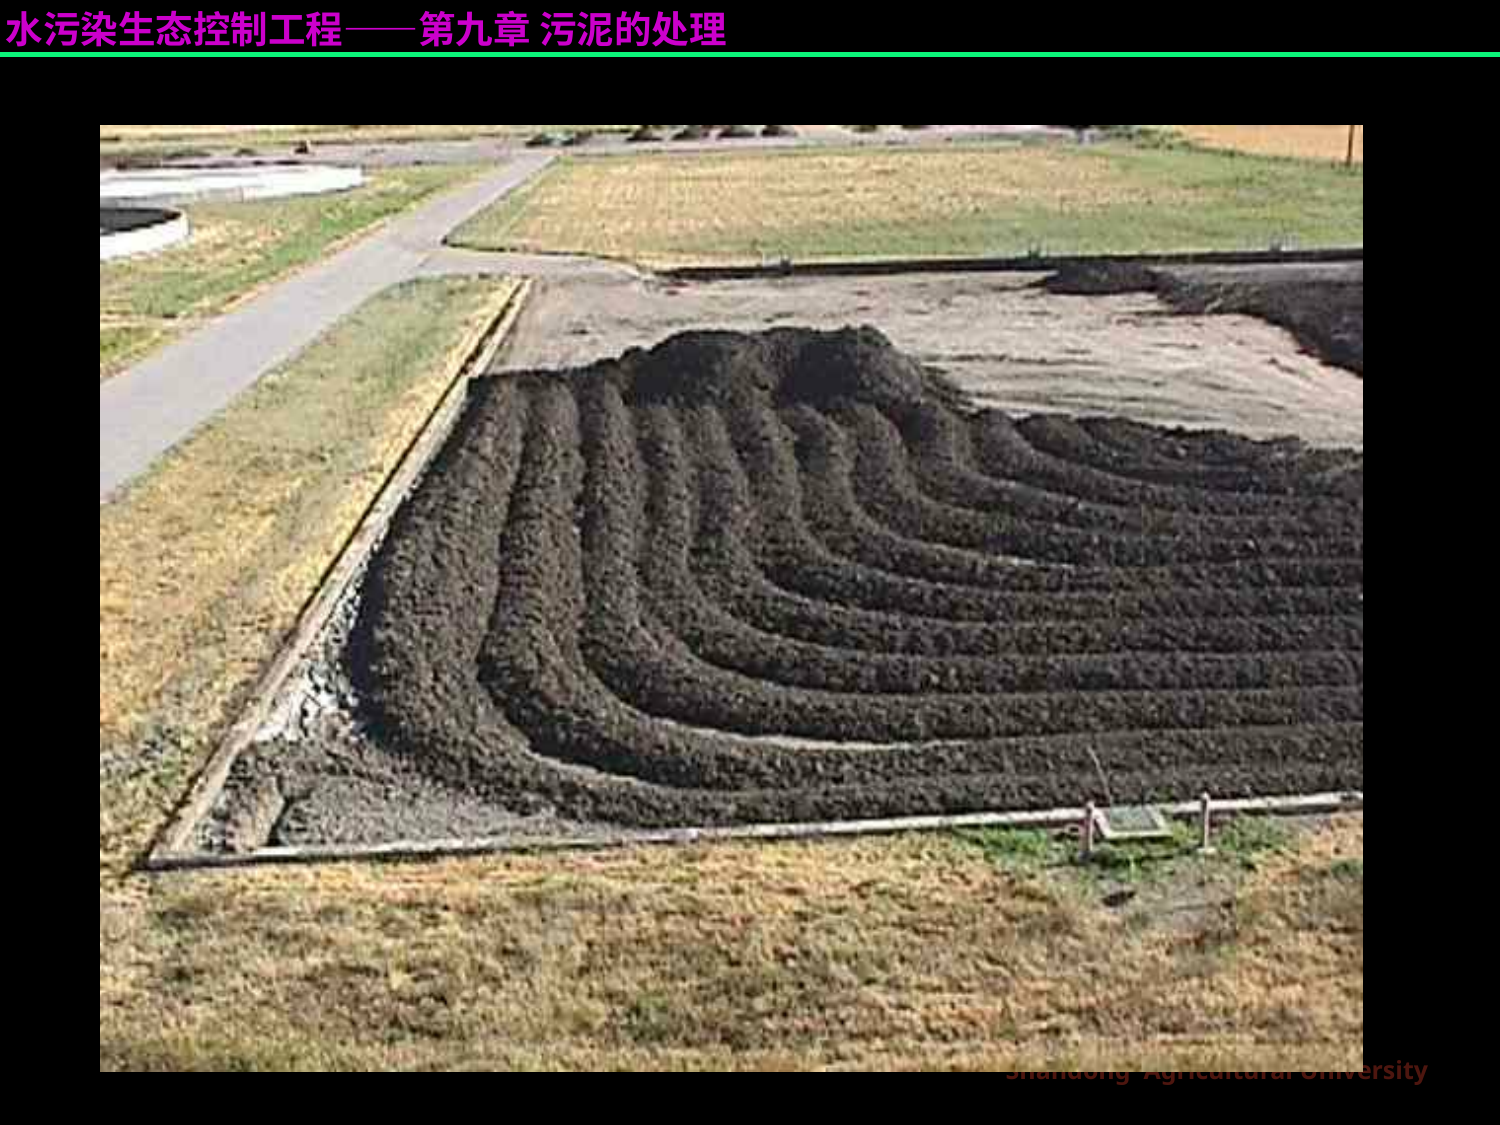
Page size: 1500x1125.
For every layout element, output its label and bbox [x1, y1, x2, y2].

list [100, 125, 1363, 1073]
